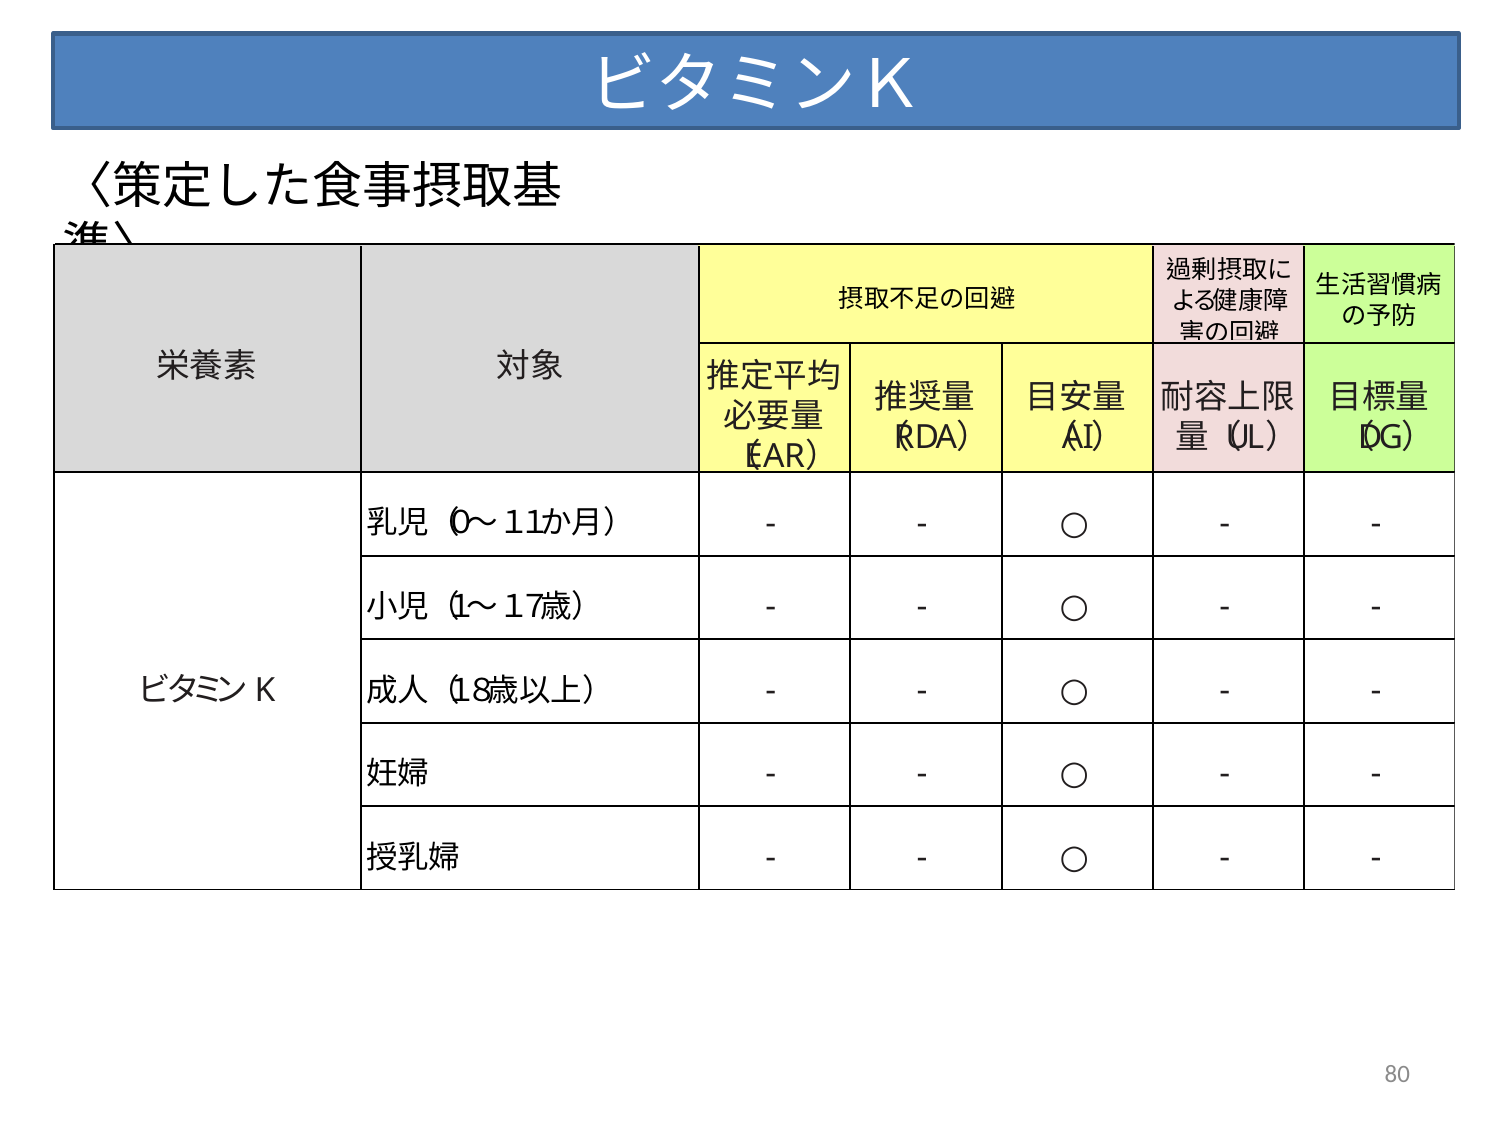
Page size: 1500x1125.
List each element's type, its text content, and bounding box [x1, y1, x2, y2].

slide_number 80 [1074, 1042, 1425, 1103]
text_box 〈策定した食事摂取基準〉 [47, 146, 651, 250]
picture [52, 243, 1459, 894]
text_box ビタミンＫ [51, 31, 1461, 130]
